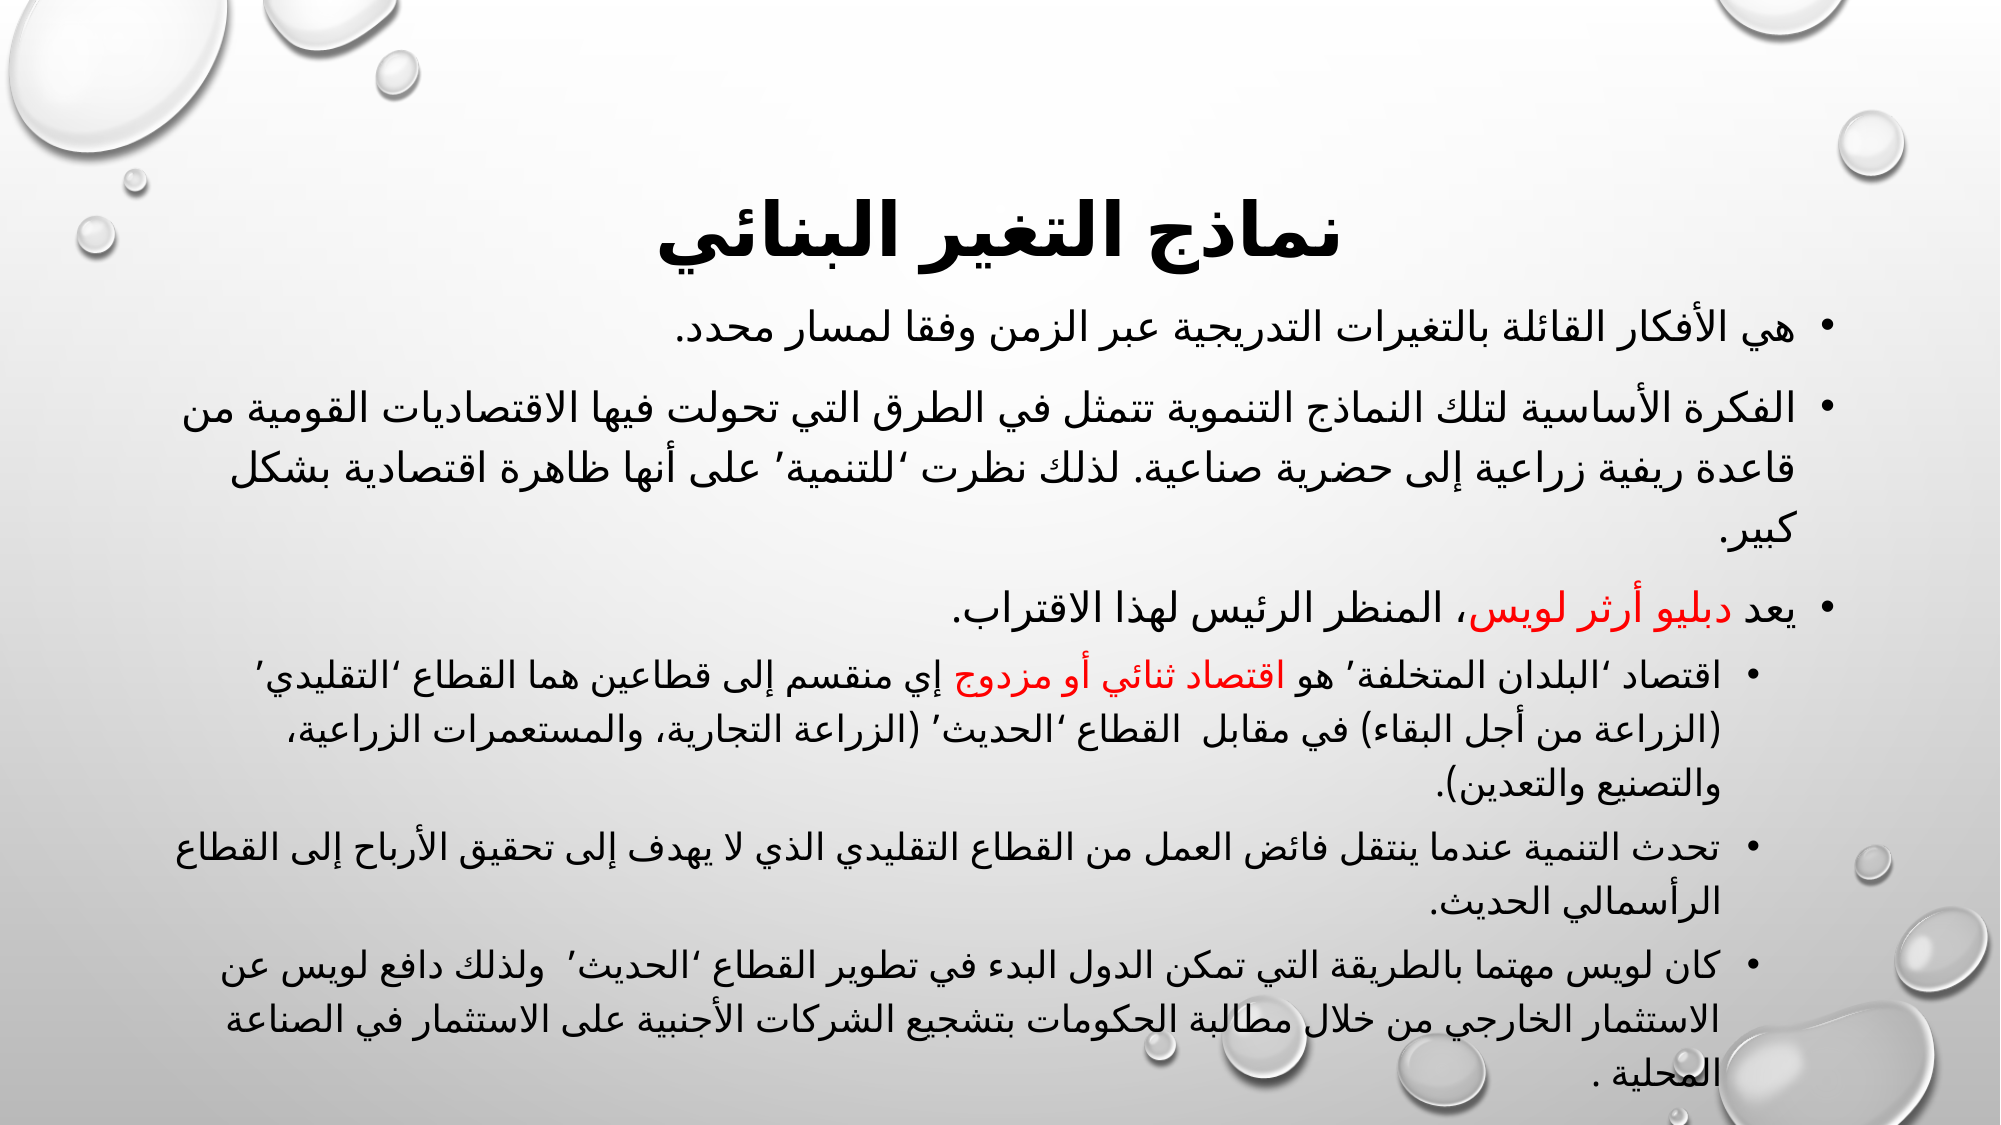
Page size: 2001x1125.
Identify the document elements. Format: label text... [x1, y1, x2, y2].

picture [0, 0, 2000, 1125]
title نماذج التغير البنائي [149, 101, 1851, 364]
list هي الأفكار القائلة بالتغيرات التدريجية عبر الزمن وفقا لمسار محدد. الفكرة الأساسية لتلك النماذج التنموية تتمثل في الطرق التي تحولت فيها الاقتصاديات القومية من قاعدة ريفية زراعية إلى حضرية صناعية. لذلك نظرت ‘للتنمية’ على أنها ظاهرة اقتصادية بشكل كبير. يعد دبليو أرثر لويس، المنظر الرئيس لهذا الاقتراب. اقتصاد ‘البلدان المتخلفة’ هو اقتصاد ثنائي أو مزدوج إي منقسم إلى قطاعين هما القطاع ‘التقليدي’ (الزراعة من أجل البقاء) في مقابل القطاع ‘الحديث’ (الزراعة التجارية، والمستعمرات الزراعية، والتصنيع والتعدين). تحدث التنمية عندما ينتقل فائض العمل من القطاع التقليدي الذي لا يهدف إلى تحقيق الأرباح إلى القطاع الرأسمالي الحديث. كان لويس مهتما بالطريقة التي تمكن الدول البدء في تطوير القطاع ‘الحديث’ ولذلك دافع لويس عن الاستثمار الخارجي من خلال مطالبة الحكومات بتشجيع الشركات الأجنبية على الاستثمار في الصناعة المحلية . [149, 281, 1850, 950]
